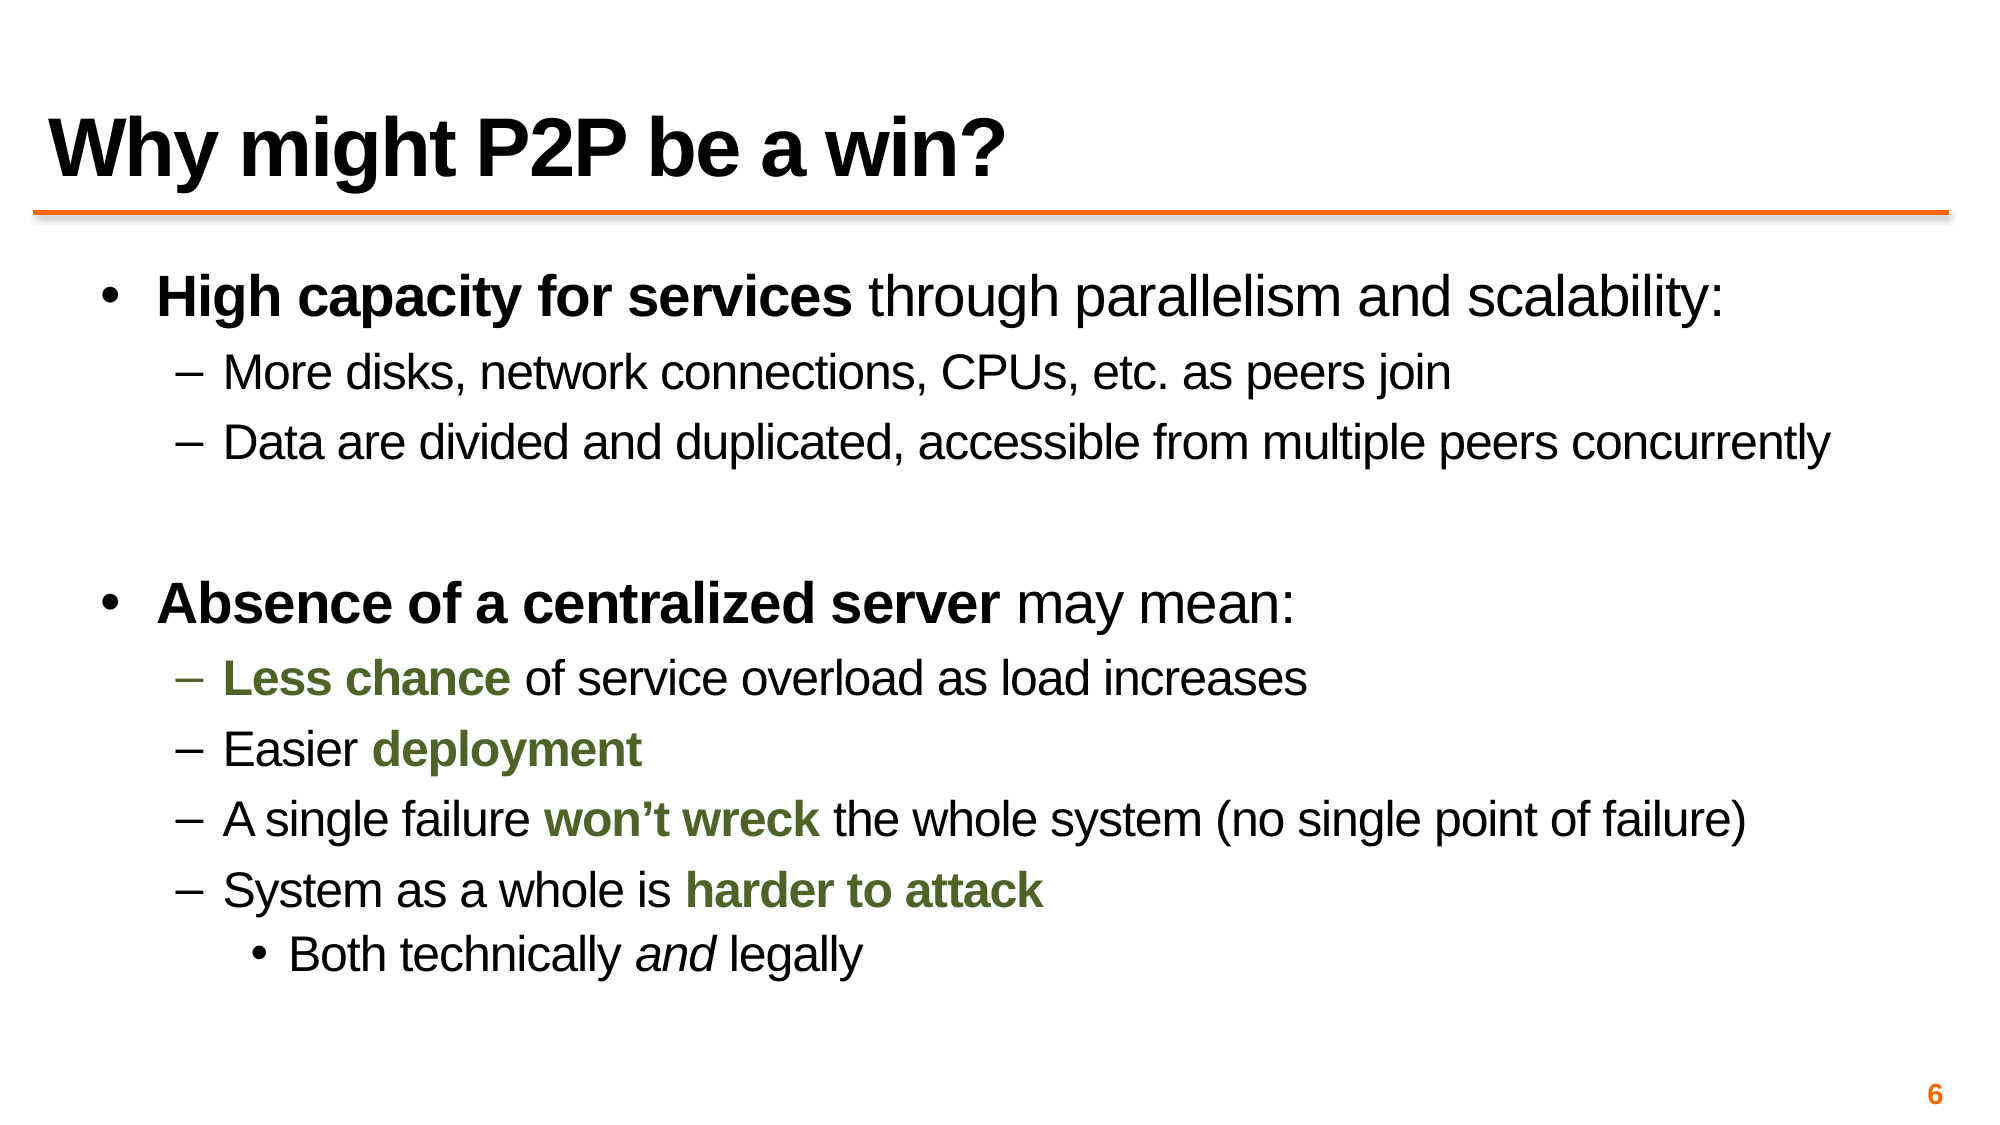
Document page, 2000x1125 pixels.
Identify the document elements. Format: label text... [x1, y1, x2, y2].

title Why might P2P be a win? [33, 24, 1950, 201]
slide_number 6 [1482, 1074, 1950, 1110]
list High capacity for services through parallelism and scalability: More disks, network connections, CPUs, etc. as peers join Data are divided and duplicated, accessible from multiple peers concurrently Absence of a centralized server may mean: Less chance of service overload as load increases Easier deployment A single failure won’t wreck the whole system (no single point of failure) System as a whole is harder to attack Both technically and legally [94, 260, 1950, 1063]
